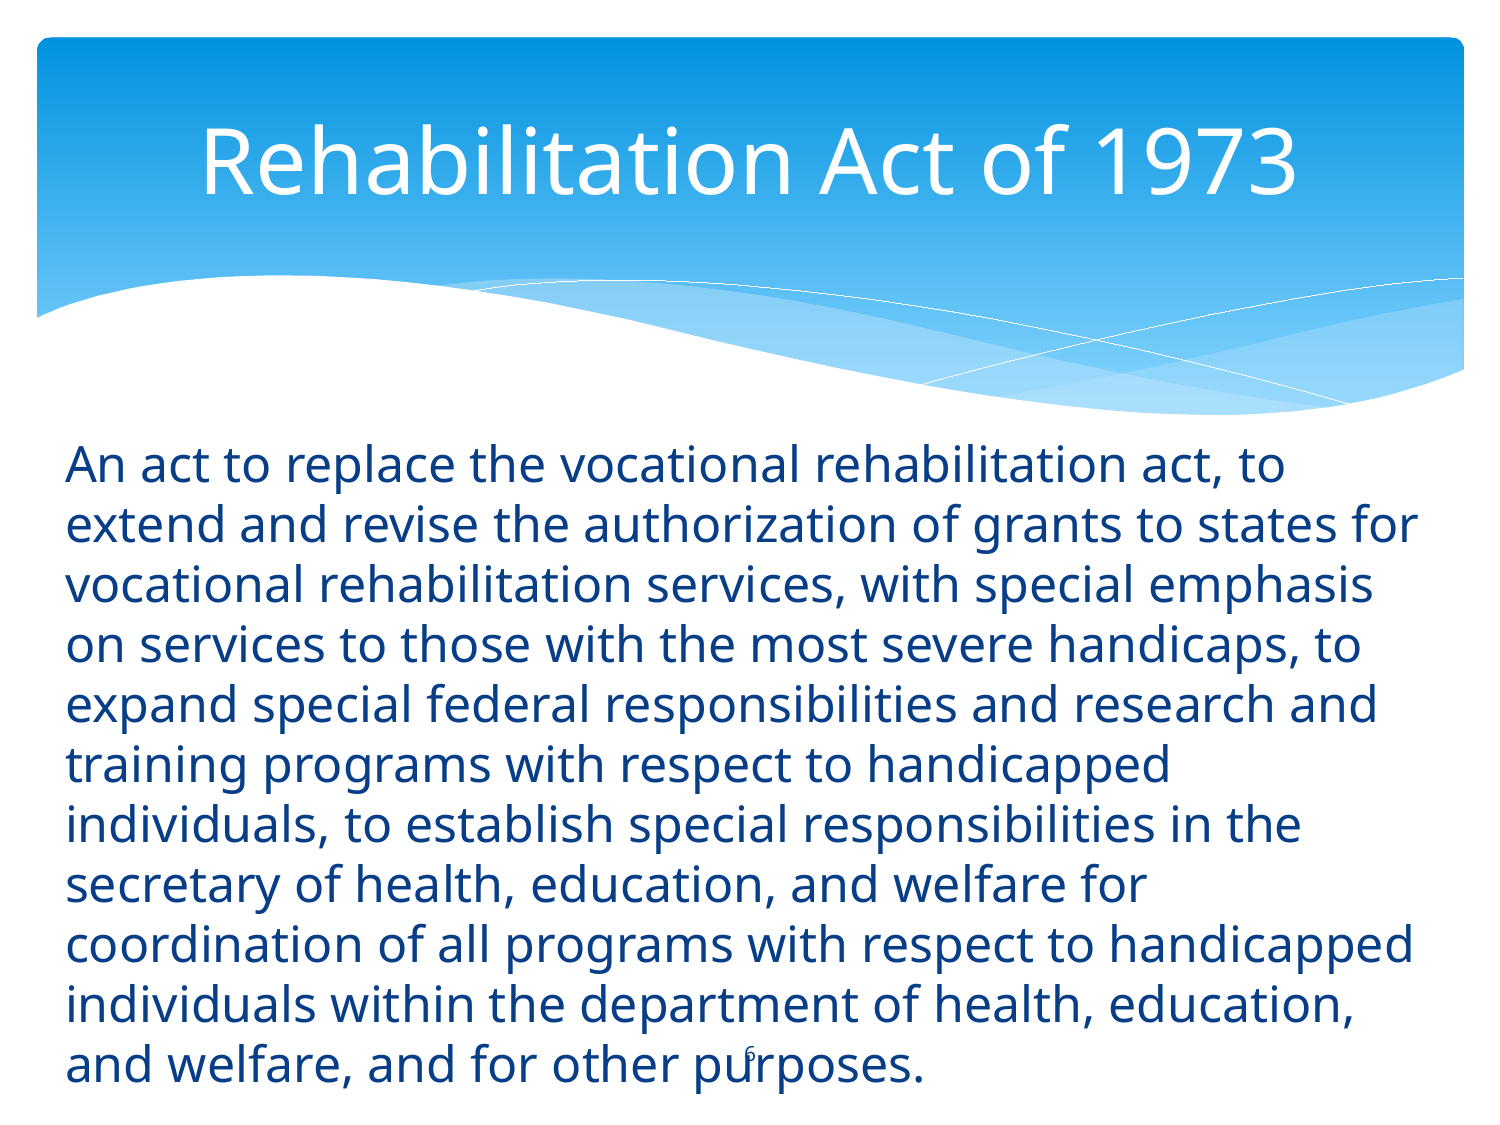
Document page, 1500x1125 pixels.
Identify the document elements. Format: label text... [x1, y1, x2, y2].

slide_number 6 [654, 1025, 846, 1086]
title Rehabilitation Act of 1973 [75, 55, 1425, 261]
list An act to replace the vocational rehabilitation act, to extend and revise the authorization of grants to states for vocational rehabilitation services, with special emphasis on services to those with the most severe handicaps, to expand special federal responsibilities and research and training programs with respect to handicapped individuals, to establish special responsibilities in the secretary of health, education, and welfare for coordination of all programs with respect to handicapped individuals within the department of health, education, and welfare, and for other purposes. [50, 425, 1463, 1005]
